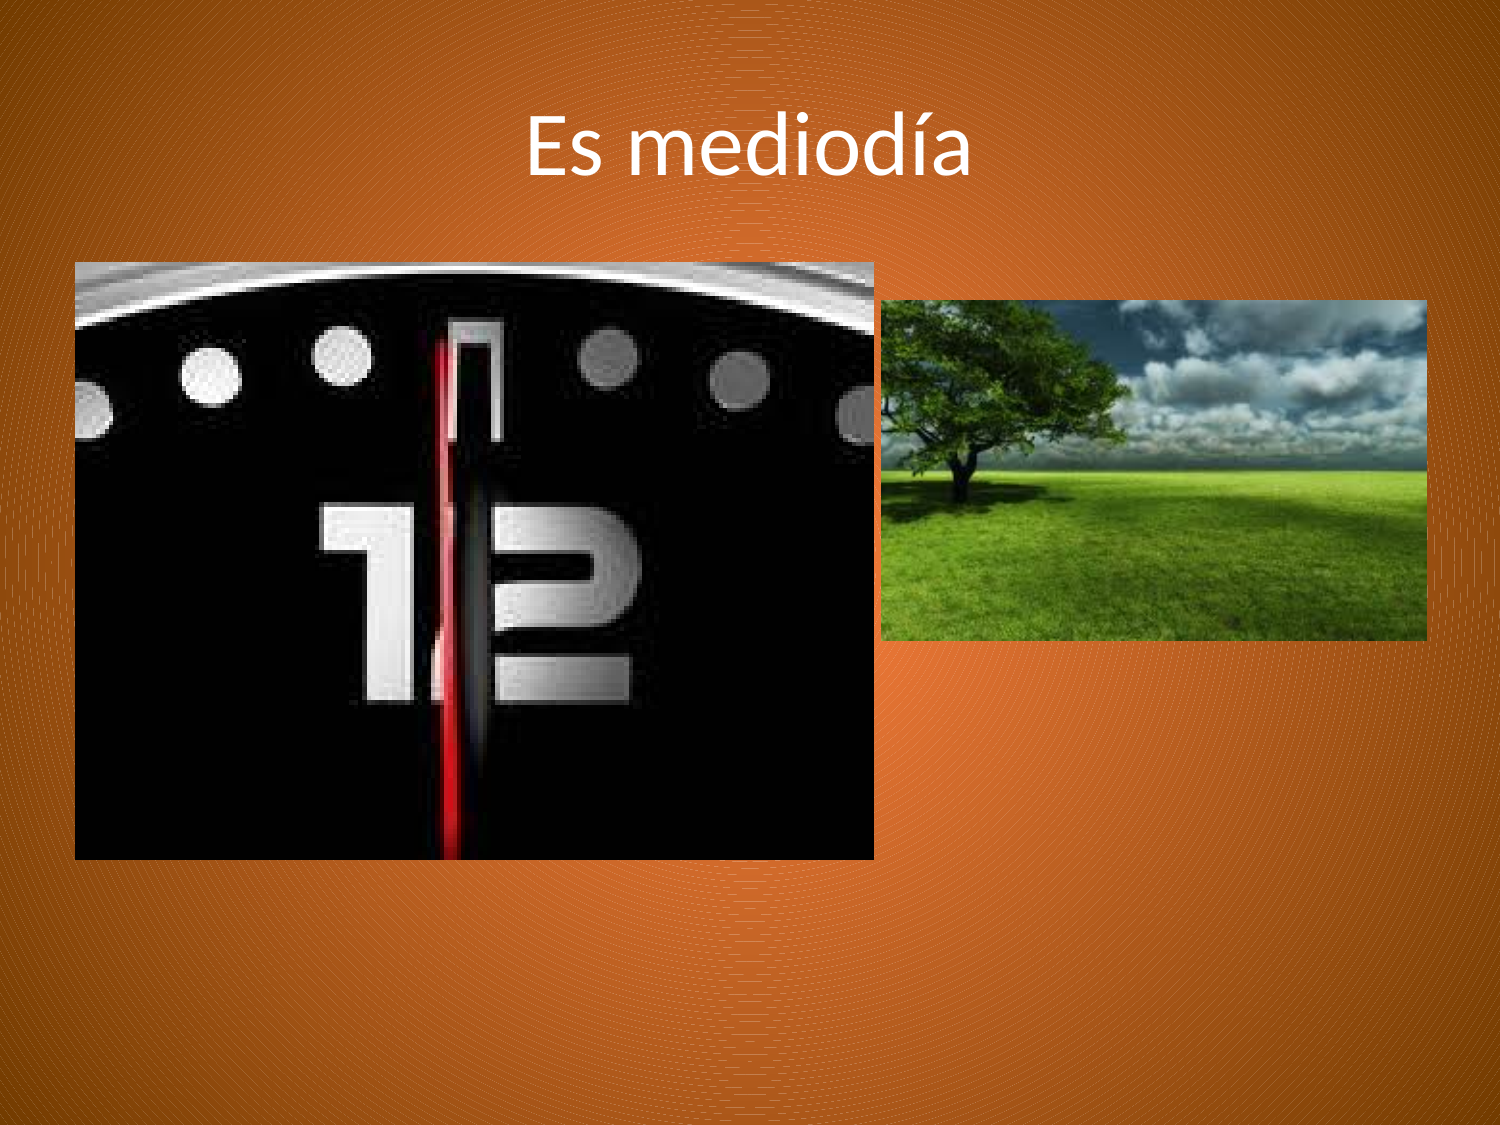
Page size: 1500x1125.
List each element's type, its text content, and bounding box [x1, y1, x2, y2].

title Es mediodía [75, 45, 1425, 233]
picture [881, 300, 1427, 641]
picture [74, 262, 875, 860]
